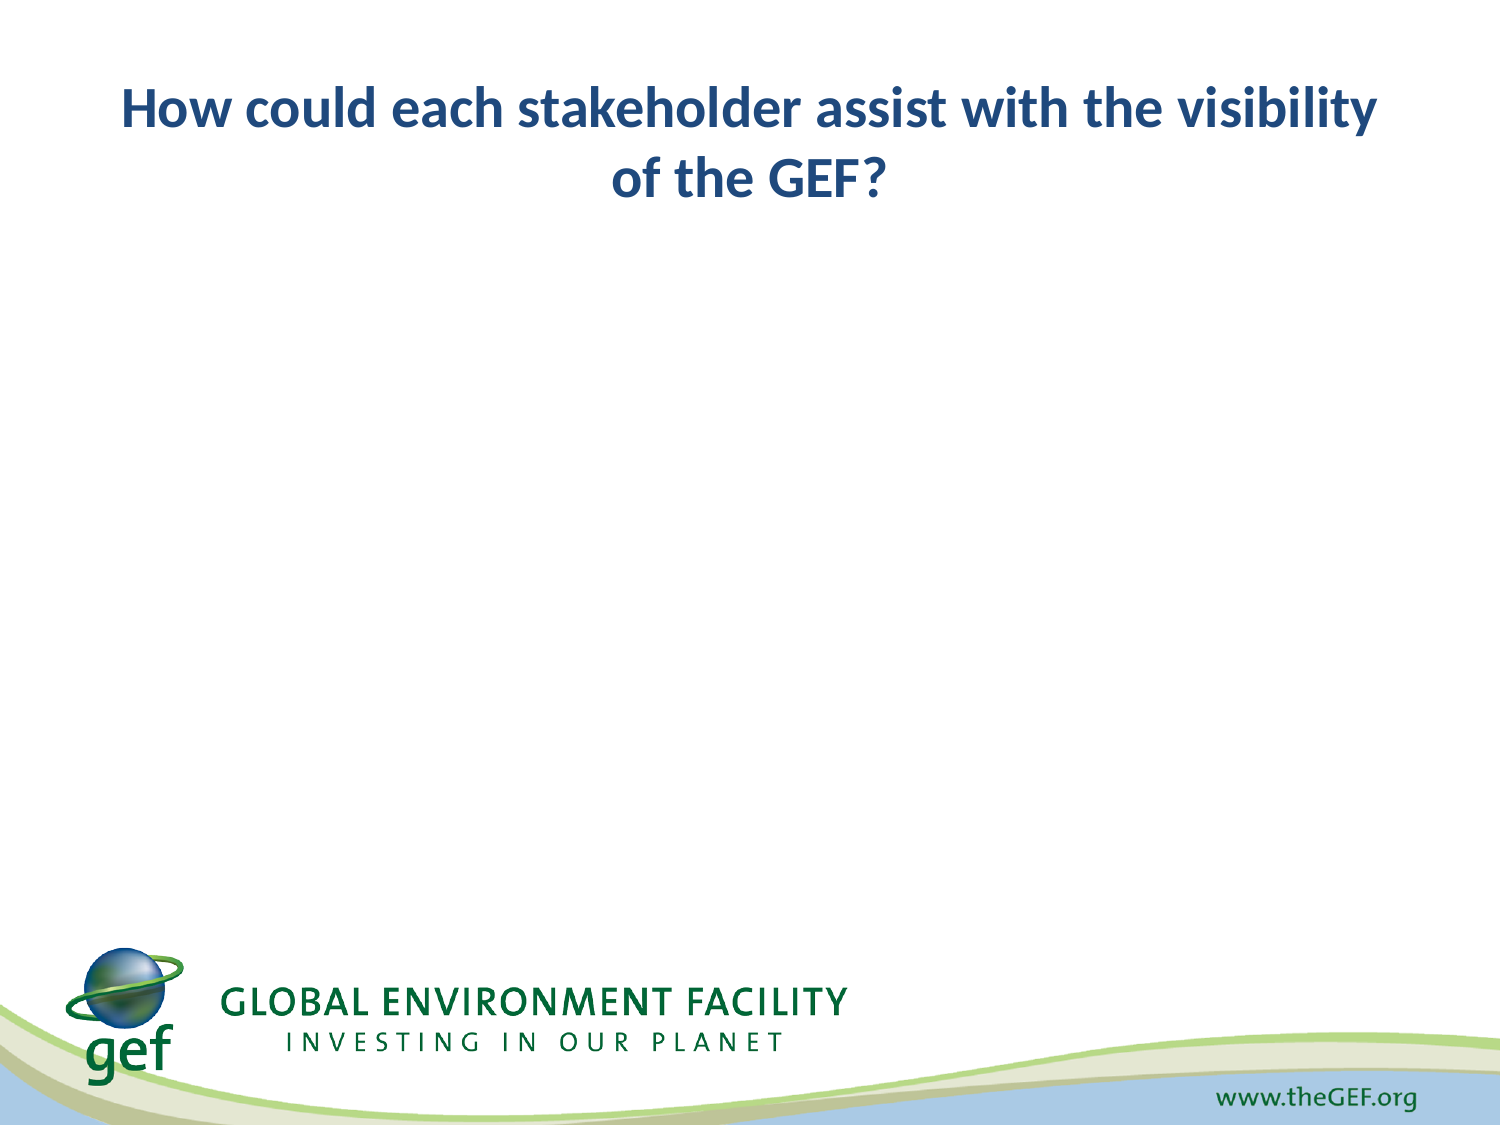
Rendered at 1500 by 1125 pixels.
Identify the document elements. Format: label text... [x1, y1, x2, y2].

title How could each stakeholder assist with the visibility of the GEF? [74, 44, 1426, 233]
picture [0, 920, 1500, 1125]
